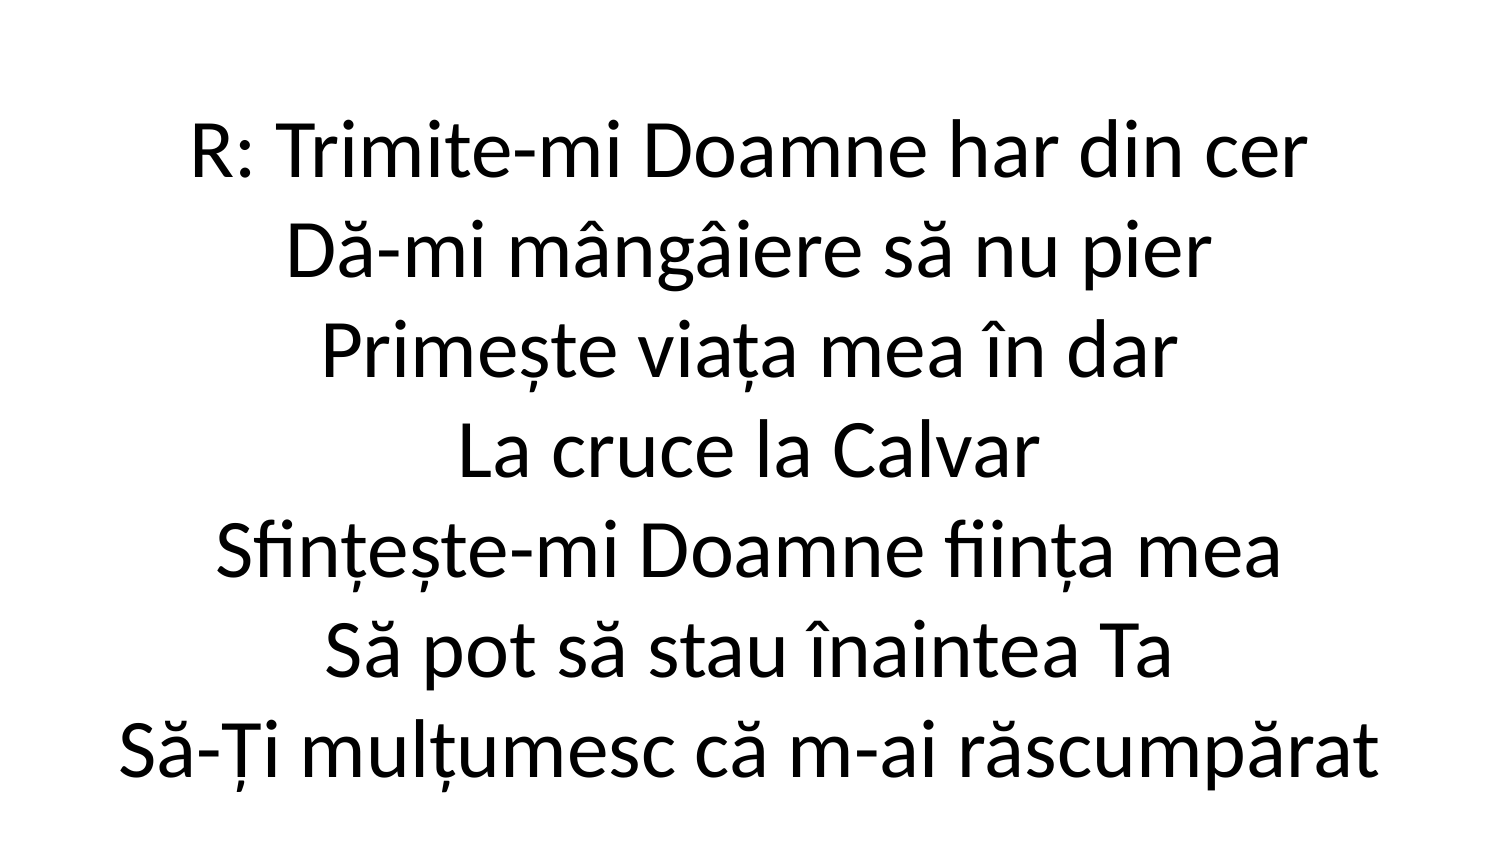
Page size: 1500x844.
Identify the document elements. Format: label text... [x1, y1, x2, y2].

text_box R: Trimite-mi Doamne har din cer Dă-mi mângâiere să nu pier Primește viața mea în dar La cruce la Calvar Sfințește-mi Doamne ființa mea Să pot să stau înaintea Ta Să-Ți mulțumesc că m-ai răscumpărat [103, 42, 1397, 802]
